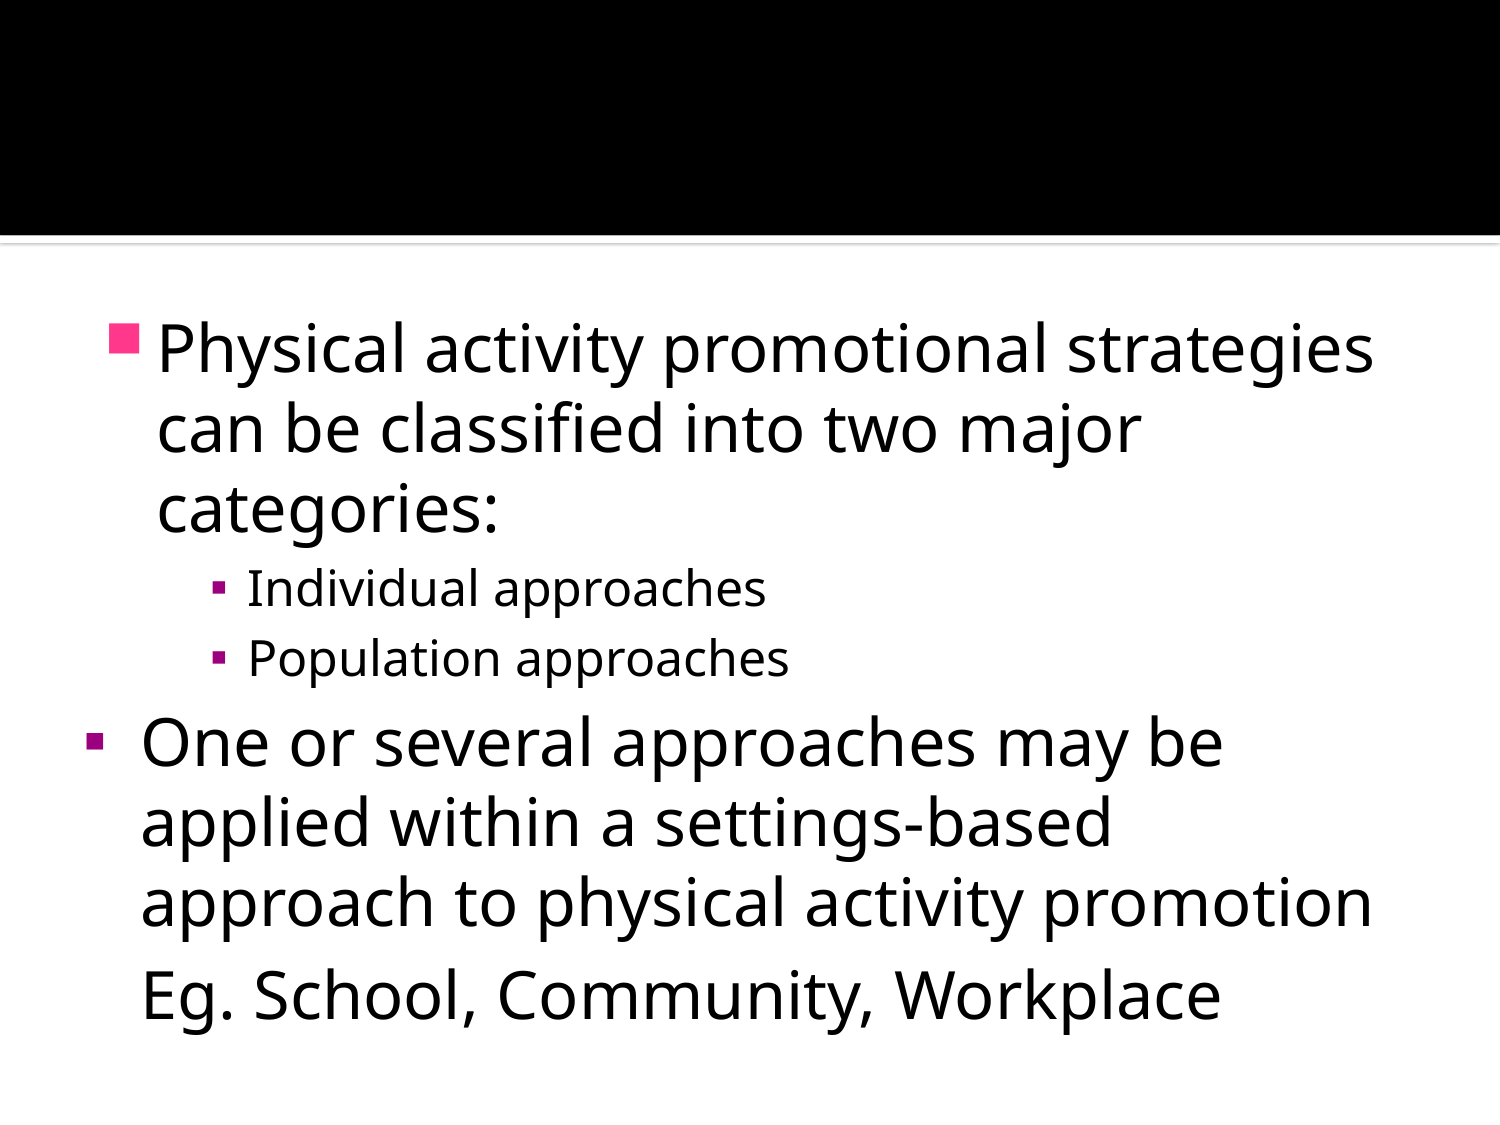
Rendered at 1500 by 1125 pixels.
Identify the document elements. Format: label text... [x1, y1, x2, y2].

list Physical activity promotional strategies can be classified into two major categories: Individual approaches Population approaches One or several approaches may be applied within a settings-based approach to physical activity promotion Eg. School, Community, Workplace [75, 291, 1425, 1050]
